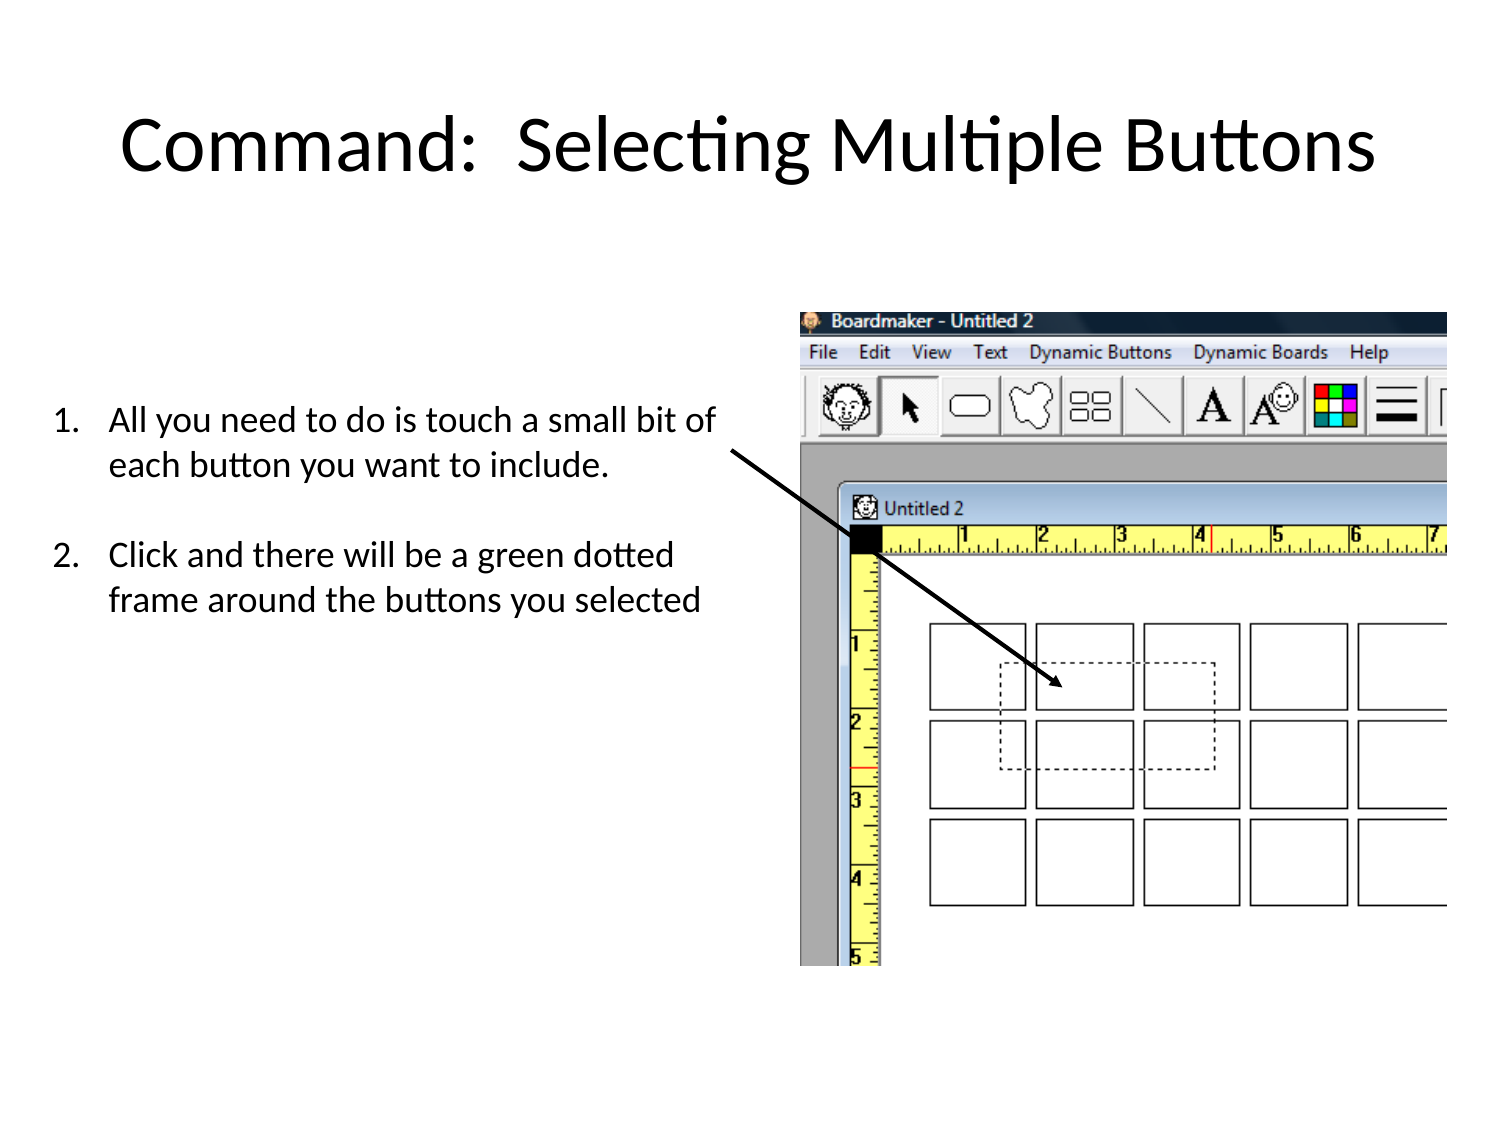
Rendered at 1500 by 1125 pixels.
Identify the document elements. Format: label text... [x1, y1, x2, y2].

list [799, 312, 1448, 966]
text_box All you need to do is touch a small bit of each button you want to include. Click and there will be a green dotted frame around the buttons you selected [37, 387, 788, 673]
title Command: Selecting Multiple Buttons [75, 45, 1425, 233]
